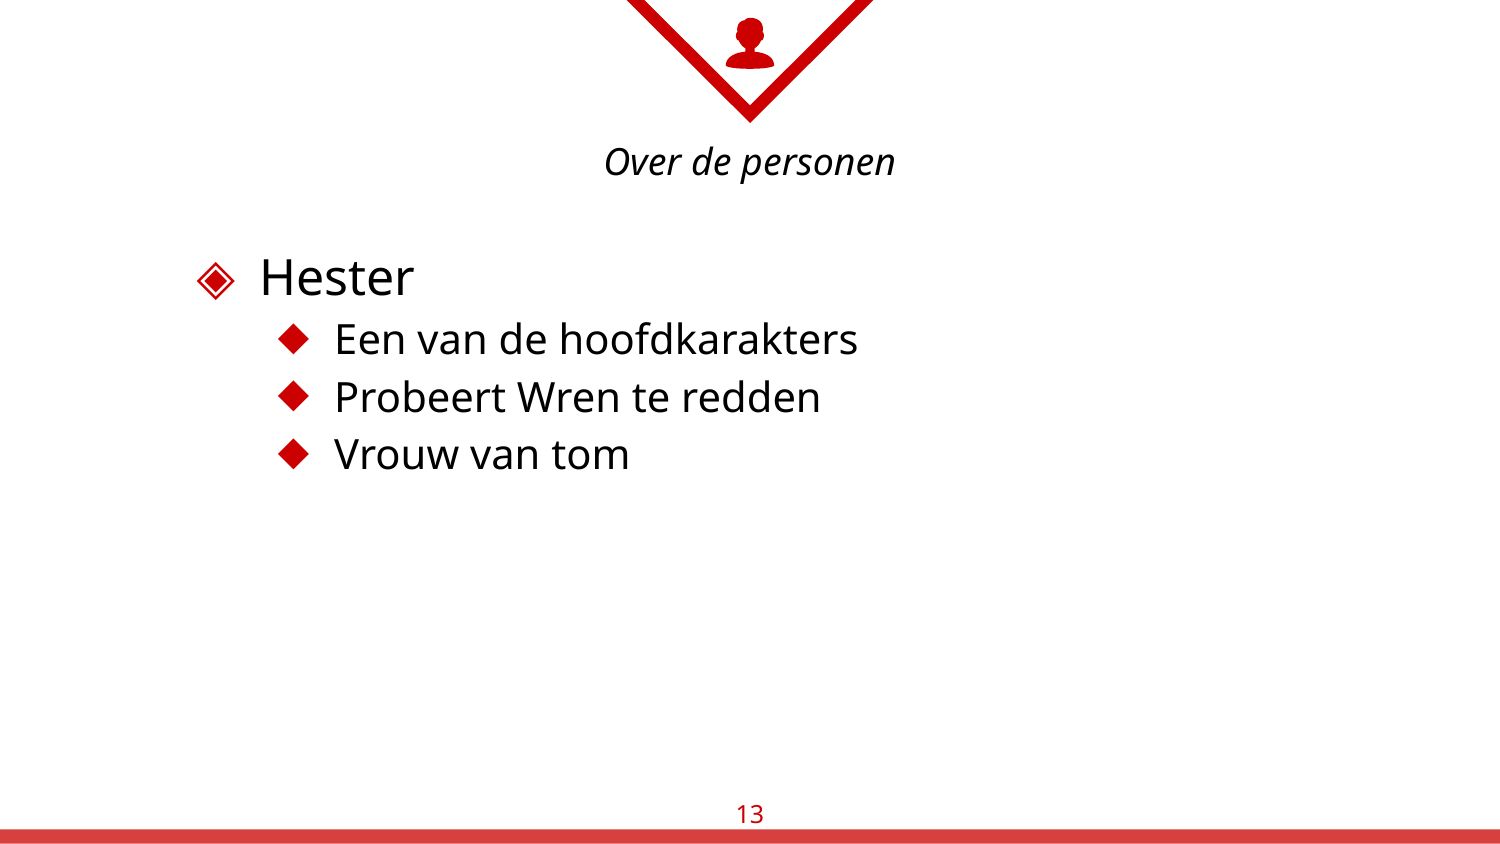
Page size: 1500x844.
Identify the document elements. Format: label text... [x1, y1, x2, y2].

title Over de personen [169, 123, 1331, 212]
text_box [725, 17, 775, 69]
list Hester Een van de hoofdkarakters Probeert Wren te redden Vrouw van tom [169, 221, 1331, 783]
text_box [0, 827, 1500, 844]
slide_number 13 [0, 783, 1500, 827]
